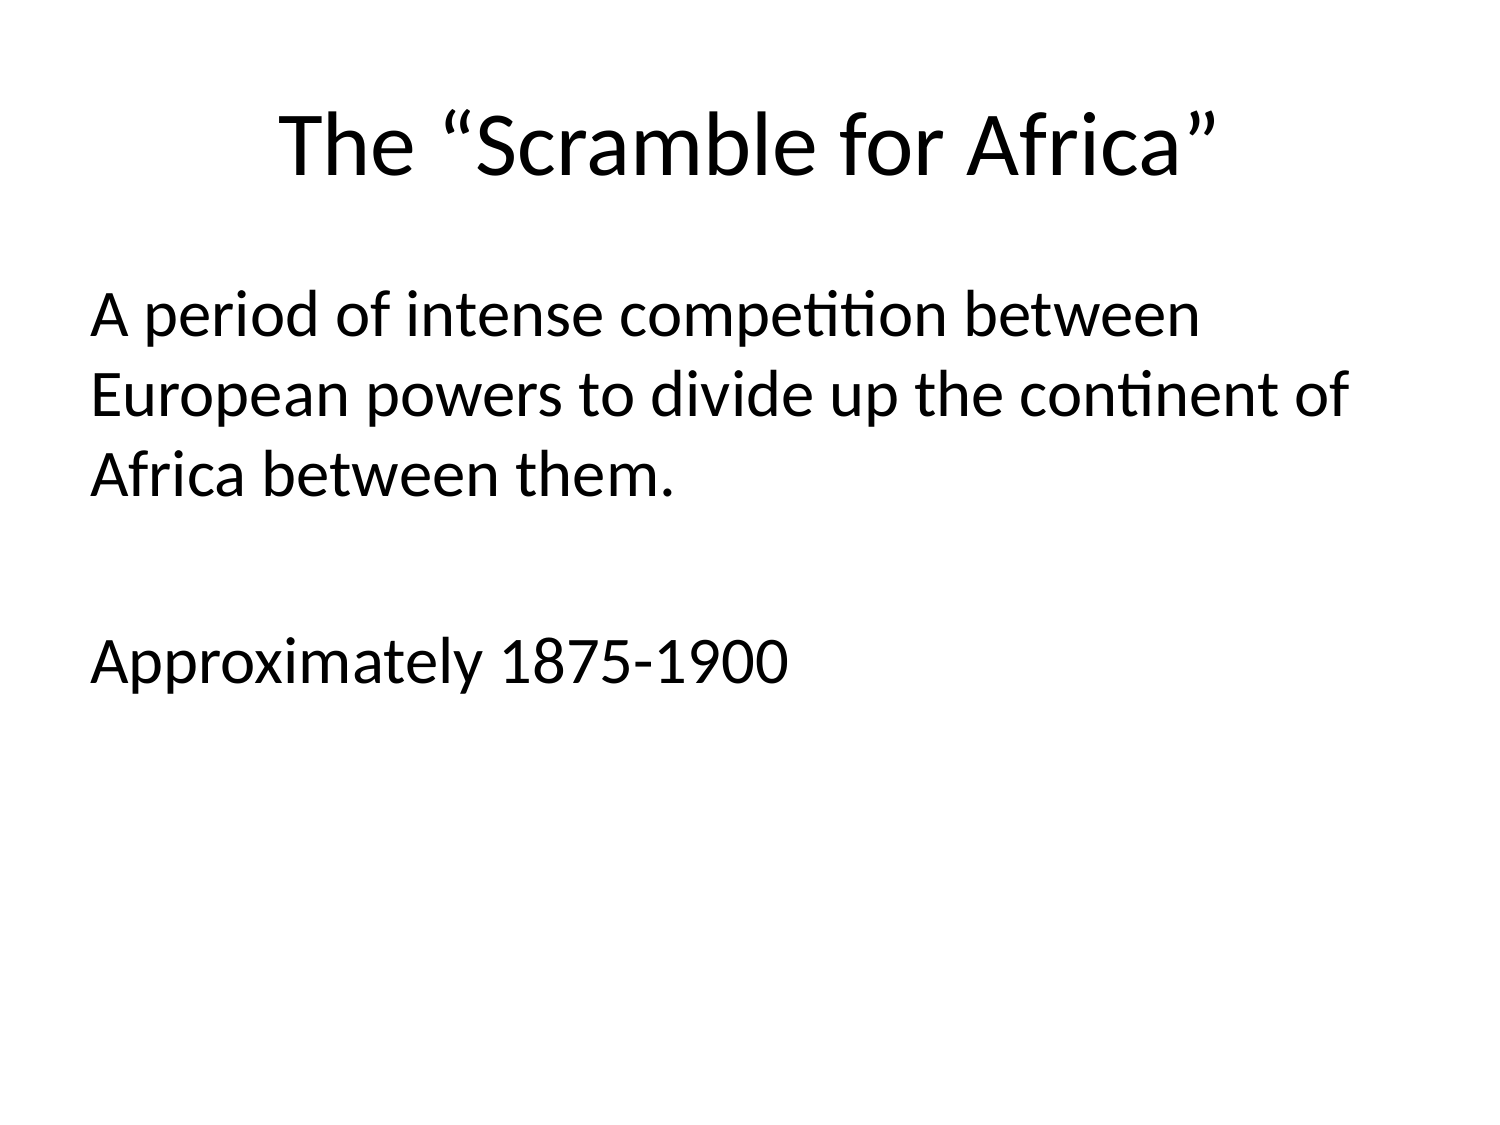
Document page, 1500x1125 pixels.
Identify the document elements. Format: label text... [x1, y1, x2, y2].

list A period of intense competition between European powers to divide up the continent of Africa between them. Approximately 1875-1900 [75, 262, 1425, 1005]
title The “Scramble for Africa” [75, 45, 1425, 233]
